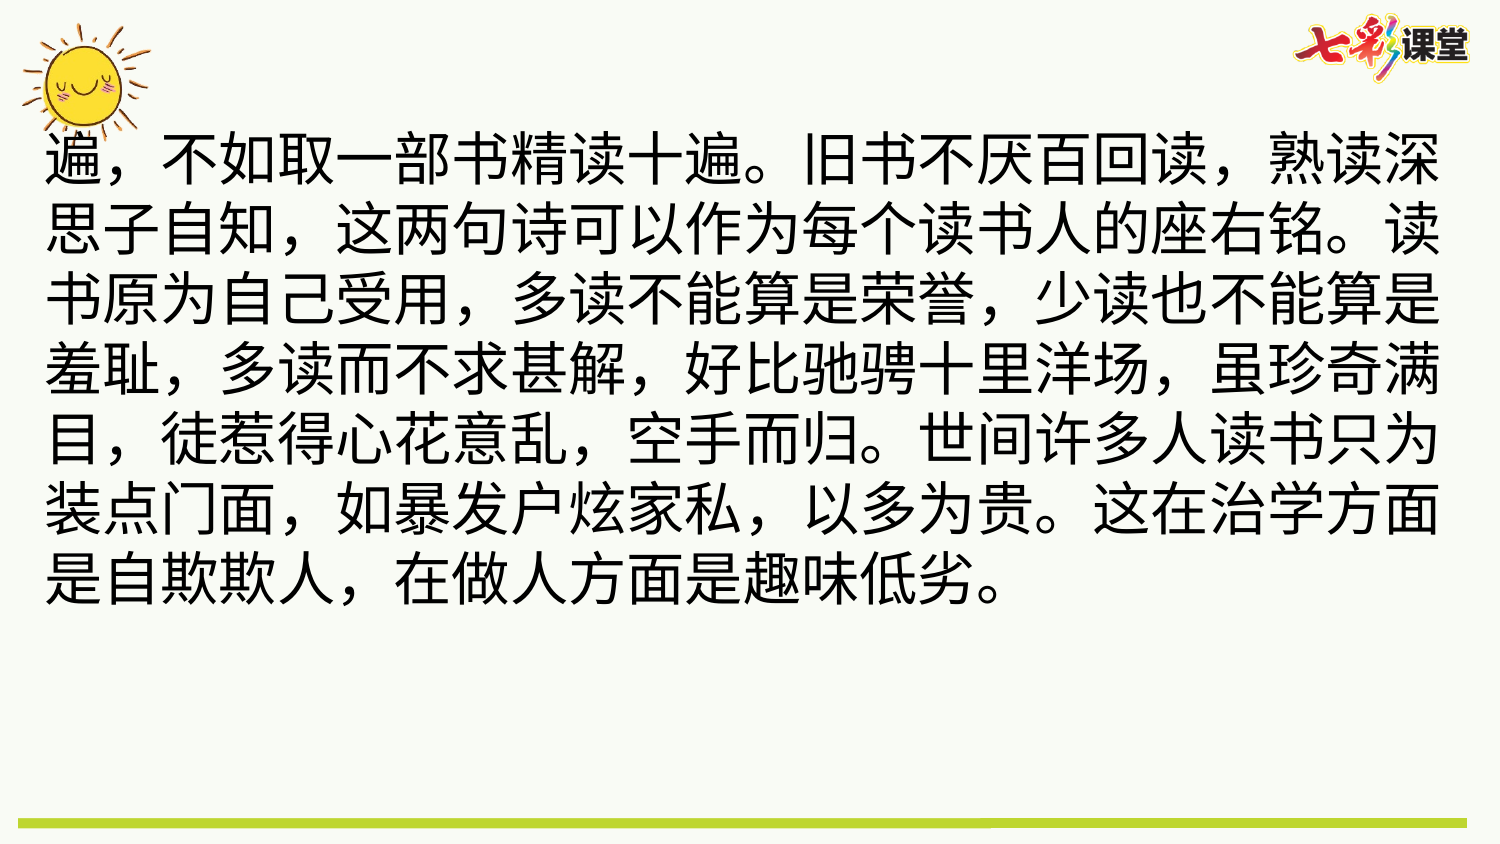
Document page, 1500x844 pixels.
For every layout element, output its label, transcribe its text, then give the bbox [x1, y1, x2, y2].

text_box 遍，不如取一部书精读十遍。旧书不厌百回读，熟读深思子自知，这两句诗可以作为每个读书人的座右铭。读书原为自己受用，多读不能算是荣誉，少读也不能算是羞耻，多读而不求甚解，好比驰骋十里洋场，虽珍奇满目，徒惹得心花意乱，空手而归。世间许多人读书只为装点门面，如暴发户炫家私，以多为贵。这在治学方面是自欺欺人，在做人方面是趣味低劣。 [29, 114, 1467, 620]
picture [18, 771, 1467, 844]
picture [1291, 9, 1472, 87]
picture [0, 0, 173, 172]
